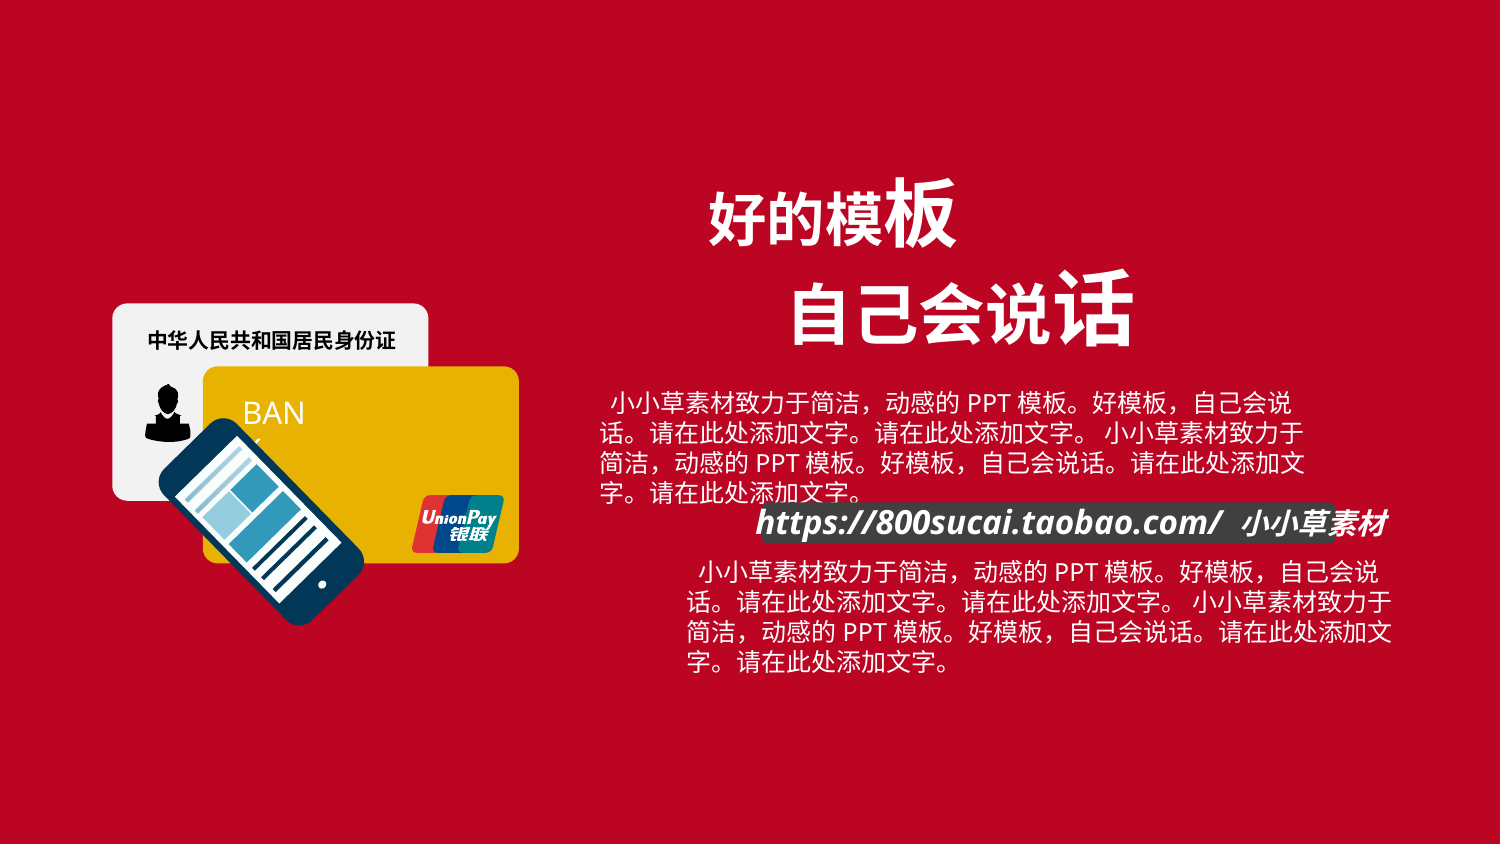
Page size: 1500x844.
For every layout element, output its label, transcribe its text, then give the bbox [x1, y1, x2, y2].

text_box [210, 415, 313, 628]
picture [194, 503, 202, 514]
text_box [202, 366, 520, 564]
text_box https://800sucai.taobao.com/ 小小草素材 [740, 493, 1401, 549]
text_box 小小草素材致力于简洁，动感的PPT模板。好模板，自己会说话。请在此处添加文字。请在此处添加文字。 小小草素材致力于简洁，动感的PPT模板。好模板，自己会说话。请在此处添加文字。请在此处添加文字。 [672, 548, 1429, 774]
text_box 小小草素材致力于简洁，动感的PPT模板。好模板，自己会说话。请在此处添加文字。请在此处添加文字。 小小草素材致力于简洁，动感的PPT模板。好模板，自己会说话。请在此处添加文字。请在此处添加文字。 [584, 380, 1341, 605]
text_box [111, 303, 463, 501]
text_box 好的模板 自己会说话 [693, 159, 1234, 365]
